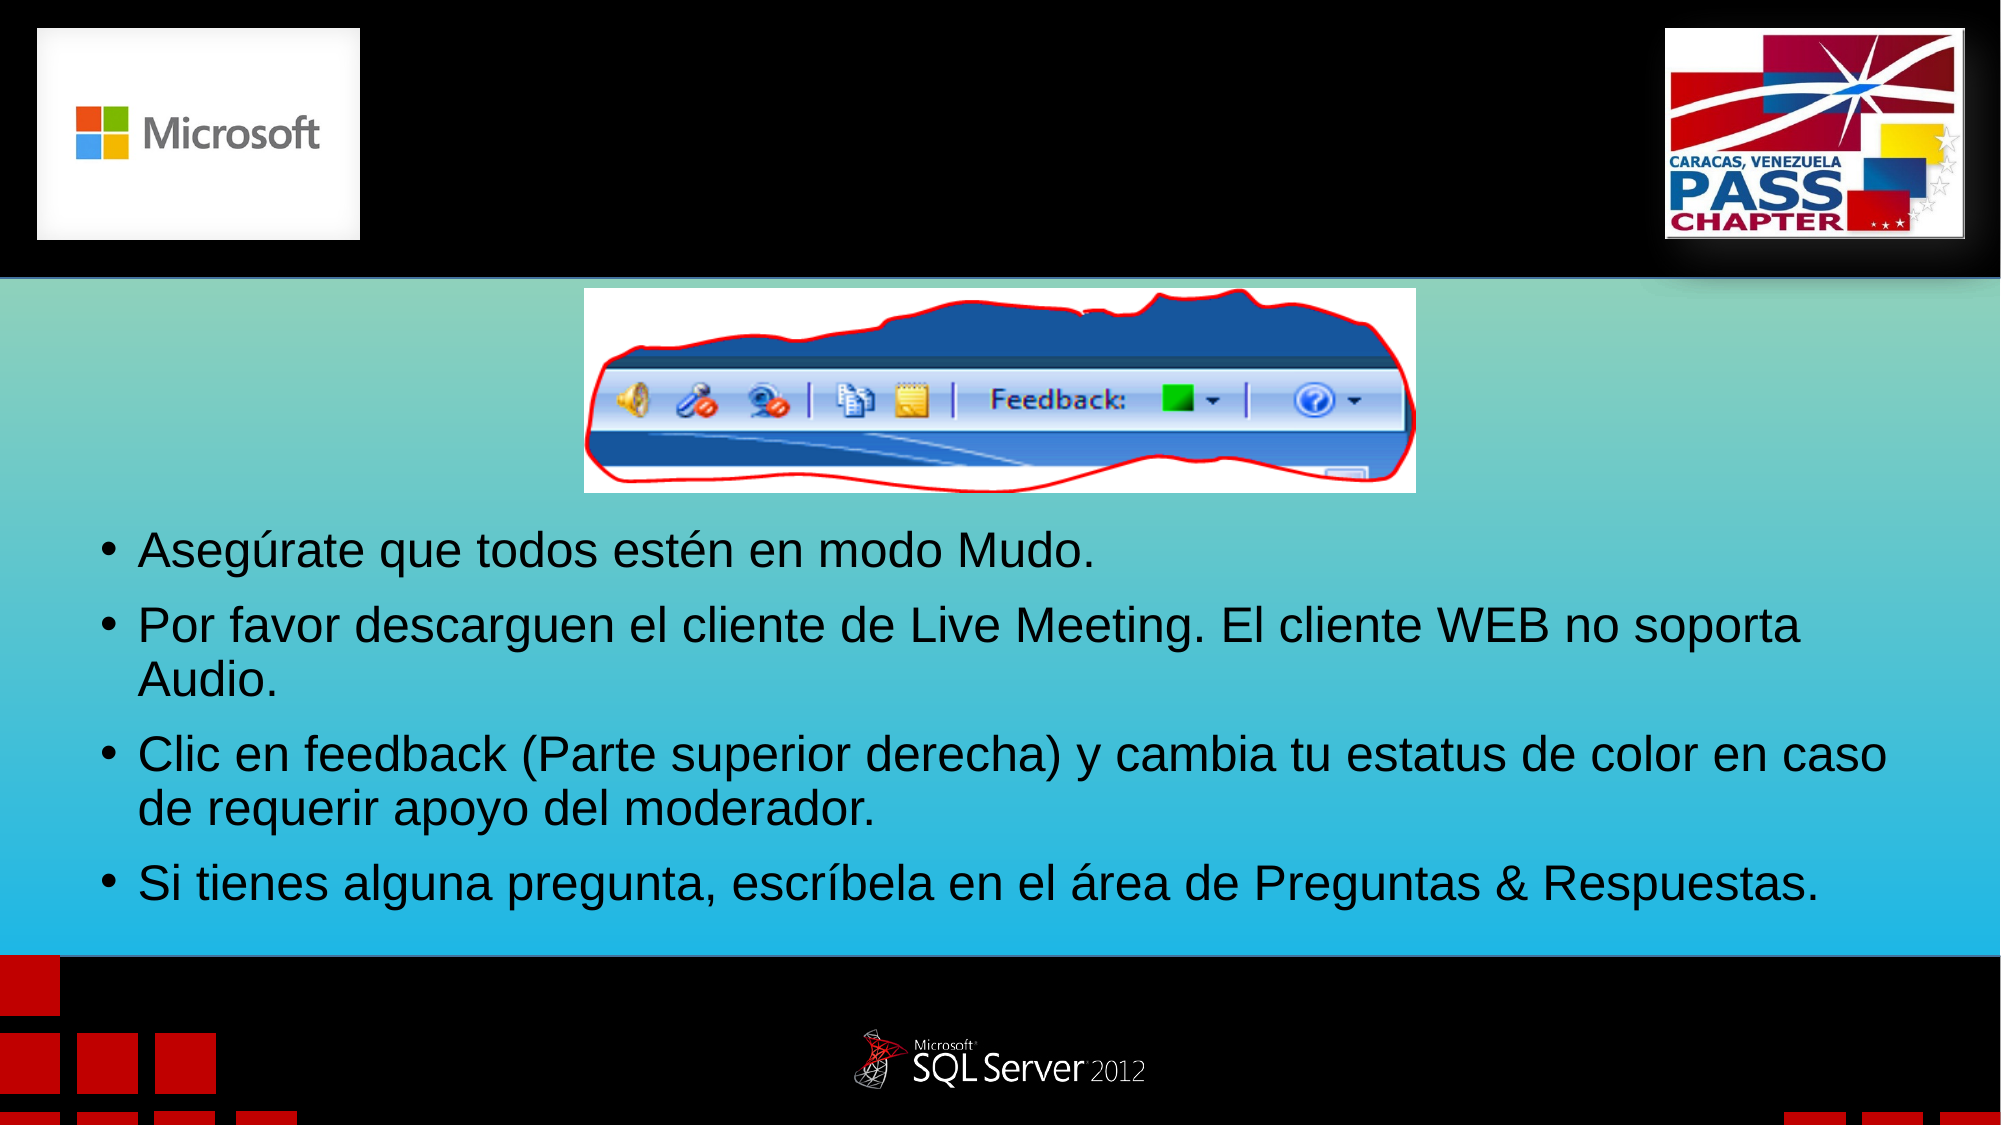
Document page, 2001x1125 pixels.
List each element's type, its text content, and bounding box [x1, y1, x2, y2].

picture [37, 28, 360, 240]
picture [1665, 28, 1965, 239]
picture [822, 959, 1178, 1125]
picture [584, 288, 1416, 493]
text_box Asegúrate que todos estén en modo Mudo. Por favor descarguen el cliente de Live Meeting. El cliente WEB no soporta Audio. Clic en feedback (Parte superior derecha) y cambia tu estatus de color en caso de requerir apoyo del moderador. Si tienes alguna pregunta, escríbela en el área de Preguntas & Respuestas. [85, 516, 1915, 1005]
